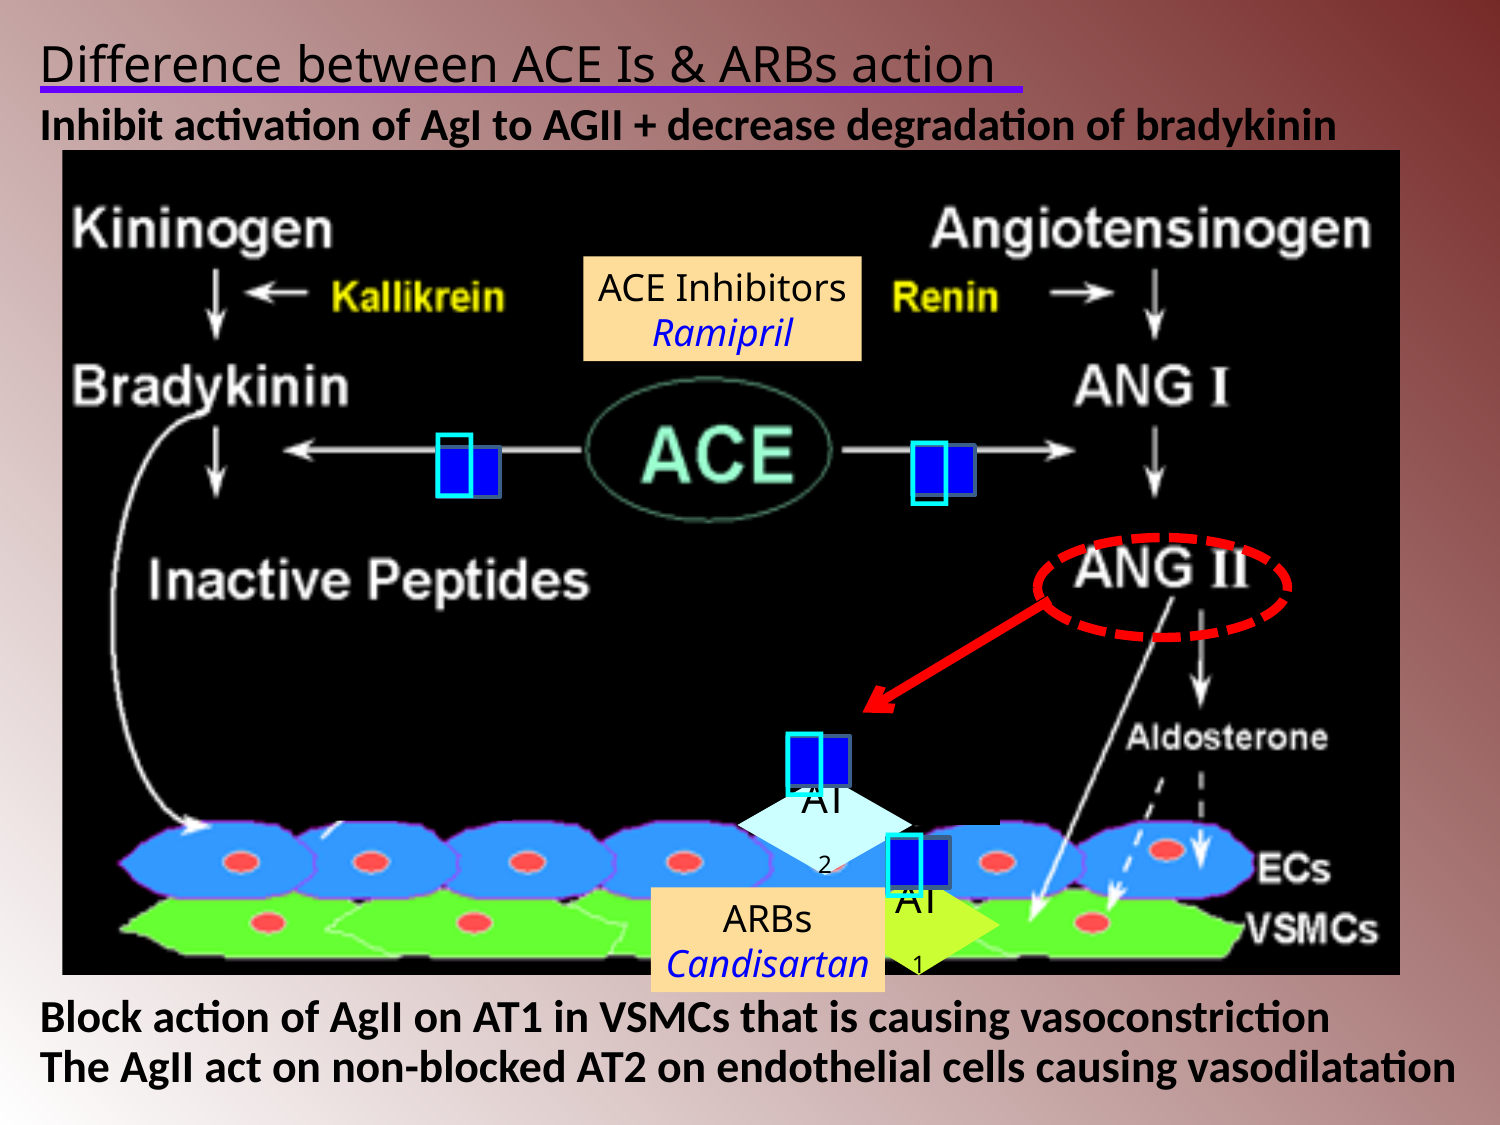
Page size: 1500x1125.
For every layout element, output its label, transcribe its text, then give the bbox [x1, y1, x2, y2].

text_box Block action of AgII on AT1 in VSMCs that is causing vasoconstriction The AgII act on non-blocked AT2 on endothelial cells causing vasodilatation [24, 983, 1488, 1099]
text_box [862, 799, 1001, 927]
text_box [412, 399, 551, 527]
text_box Inhibit activation of AgI to AGII + decrease degradation of bradykinin [24, 87, 1438, 158]
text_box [862, 599, 1051, 713]
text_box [762, 698, 901, 826]
text_box Difference between ACE Is & ARBs action [24, 24, 1250, 100]
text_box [887, 407, 1026, 535]
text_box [62, 149, 1401, 976]
